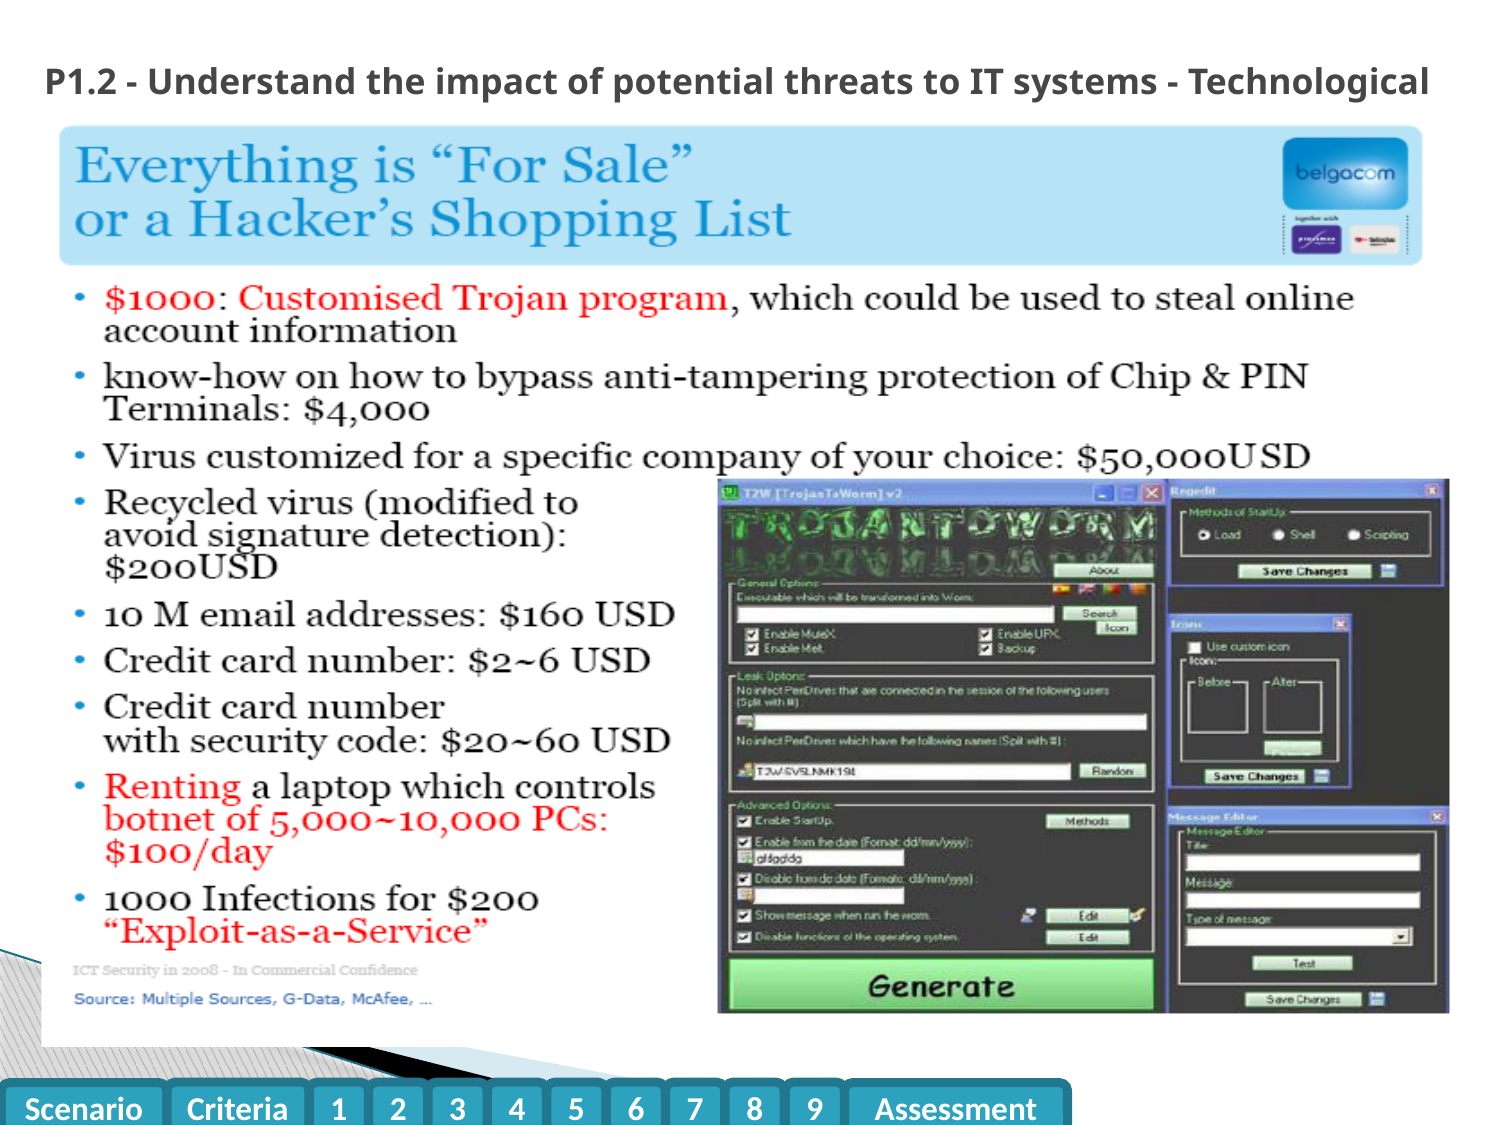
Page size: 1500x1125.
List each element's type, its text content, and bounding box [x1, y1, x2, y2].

picture [40, 113, 1454, 1047]
title P1.2 - Understand the impact of potential threats to IT systems - Technological [29, 35, 1471, 126]
